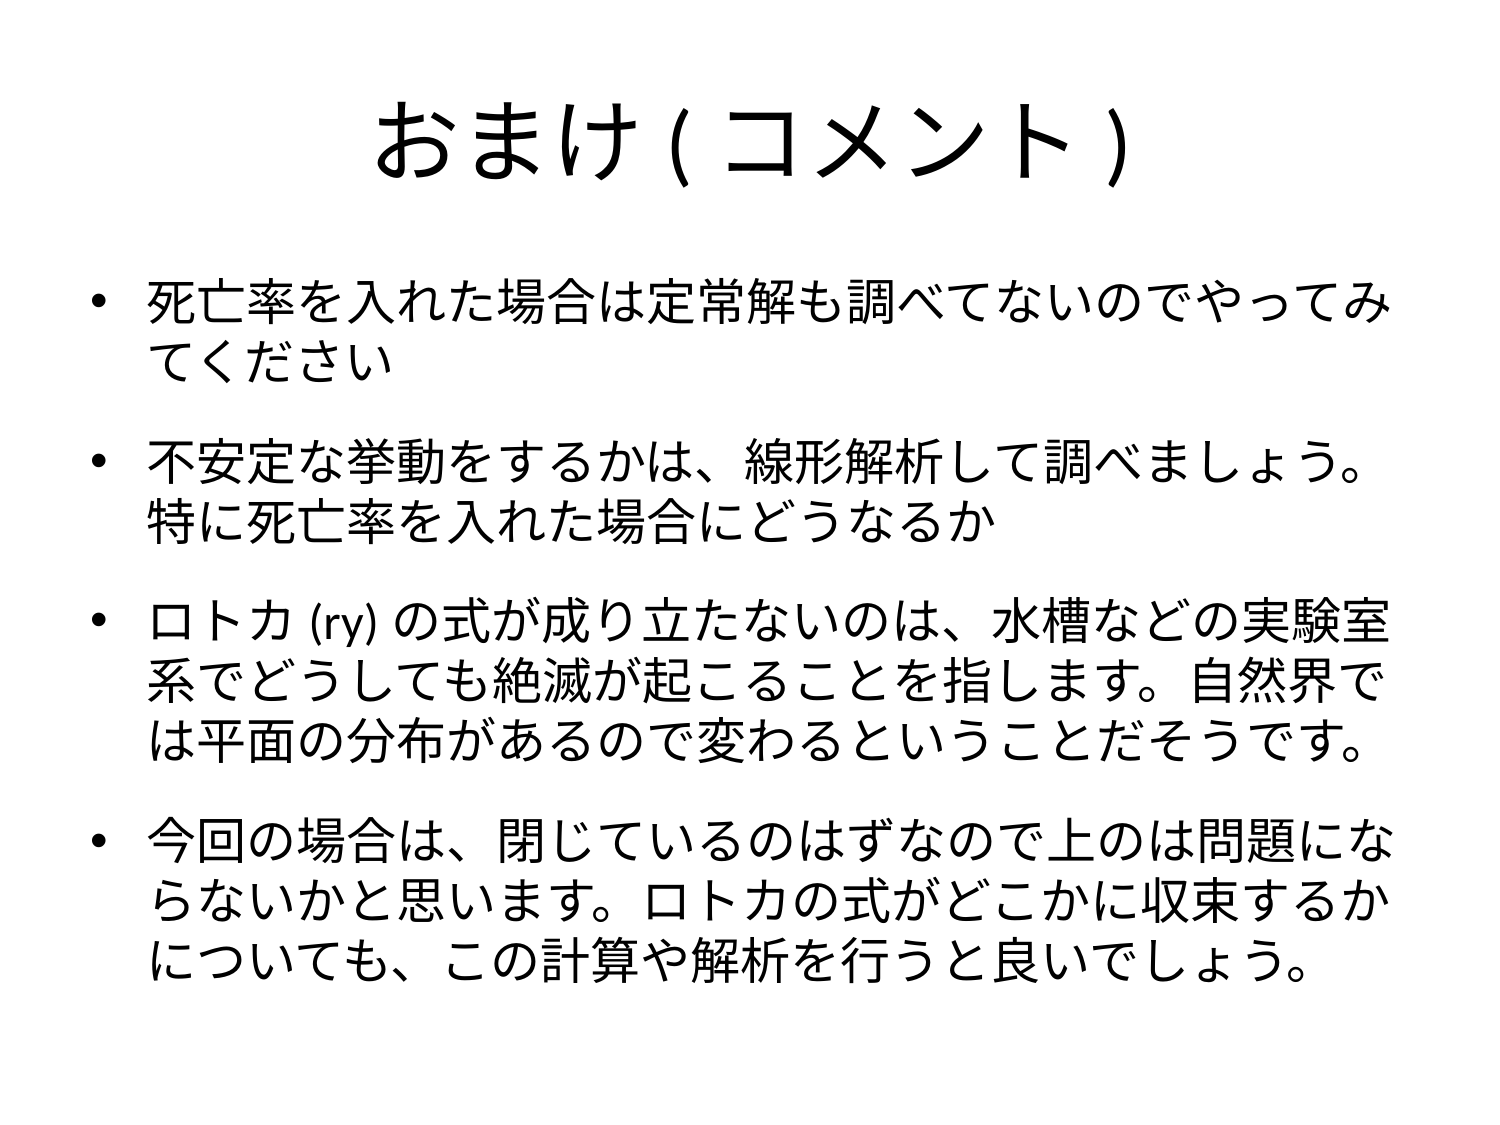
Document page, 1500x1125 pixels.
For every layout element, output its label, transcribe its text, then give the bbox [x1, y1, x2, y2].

title おまけ(コメント) [75, 45, 1425, 233]
list 死亡率を入れた場合は定常解も調べてないのでやってみてください 不安定な挙動をするかは、線形解析して調べましょう。特に死亡率を入れた場合にどうなるか ロトカ(ry)の式が成り立たないのは、水槽などの実験室系でどうしても絶滅が起こることを指します。自然界では平面の分布があるので変わるということだそうです。 今回の場合は、閉じているのはずなので上のは問題にならないかと思います。ロトカの式がどこかに収束するかについても、この計算や解析を行うと良いでしょう。 [75, 262, 1425, 1106]
